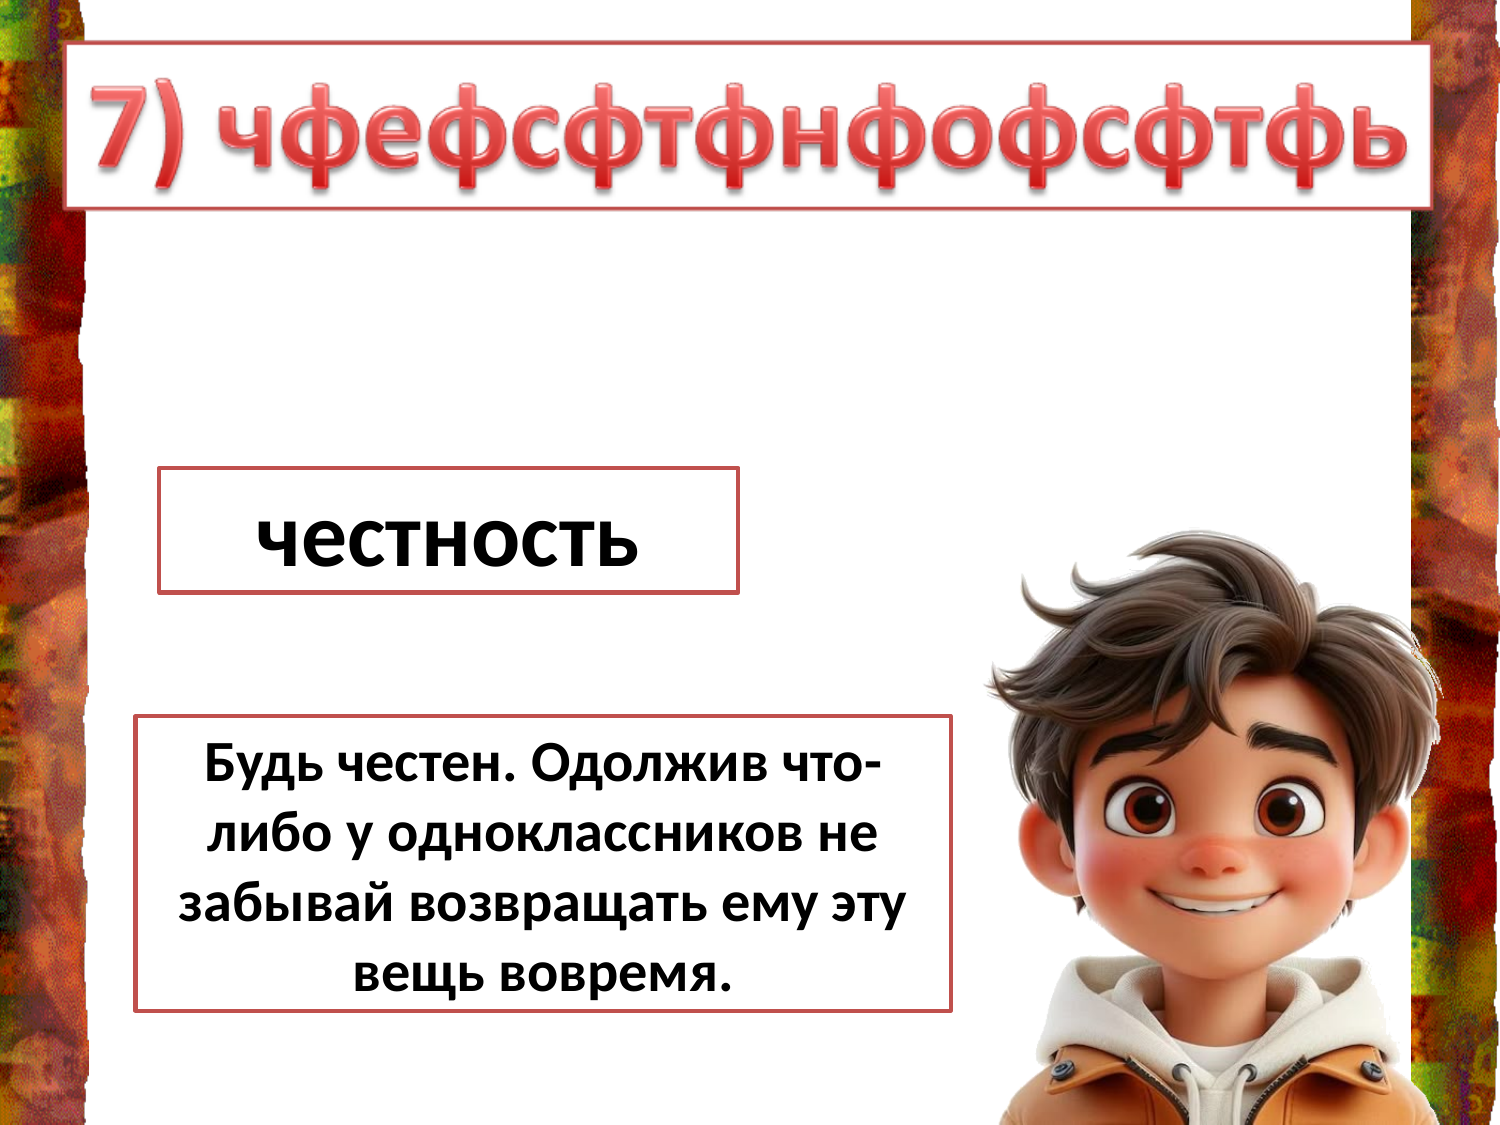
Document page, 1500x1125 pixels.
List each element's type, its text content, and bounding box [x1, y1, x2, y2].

picture [0, 0, 1500, 1125]
text_box Будь честен. Одолжив что-либо у одноклассников не забывай возвращать ему эту вещь вовремя. [133, 714, 953, 1013]
text_box честность [157, 466, 740, 595]
